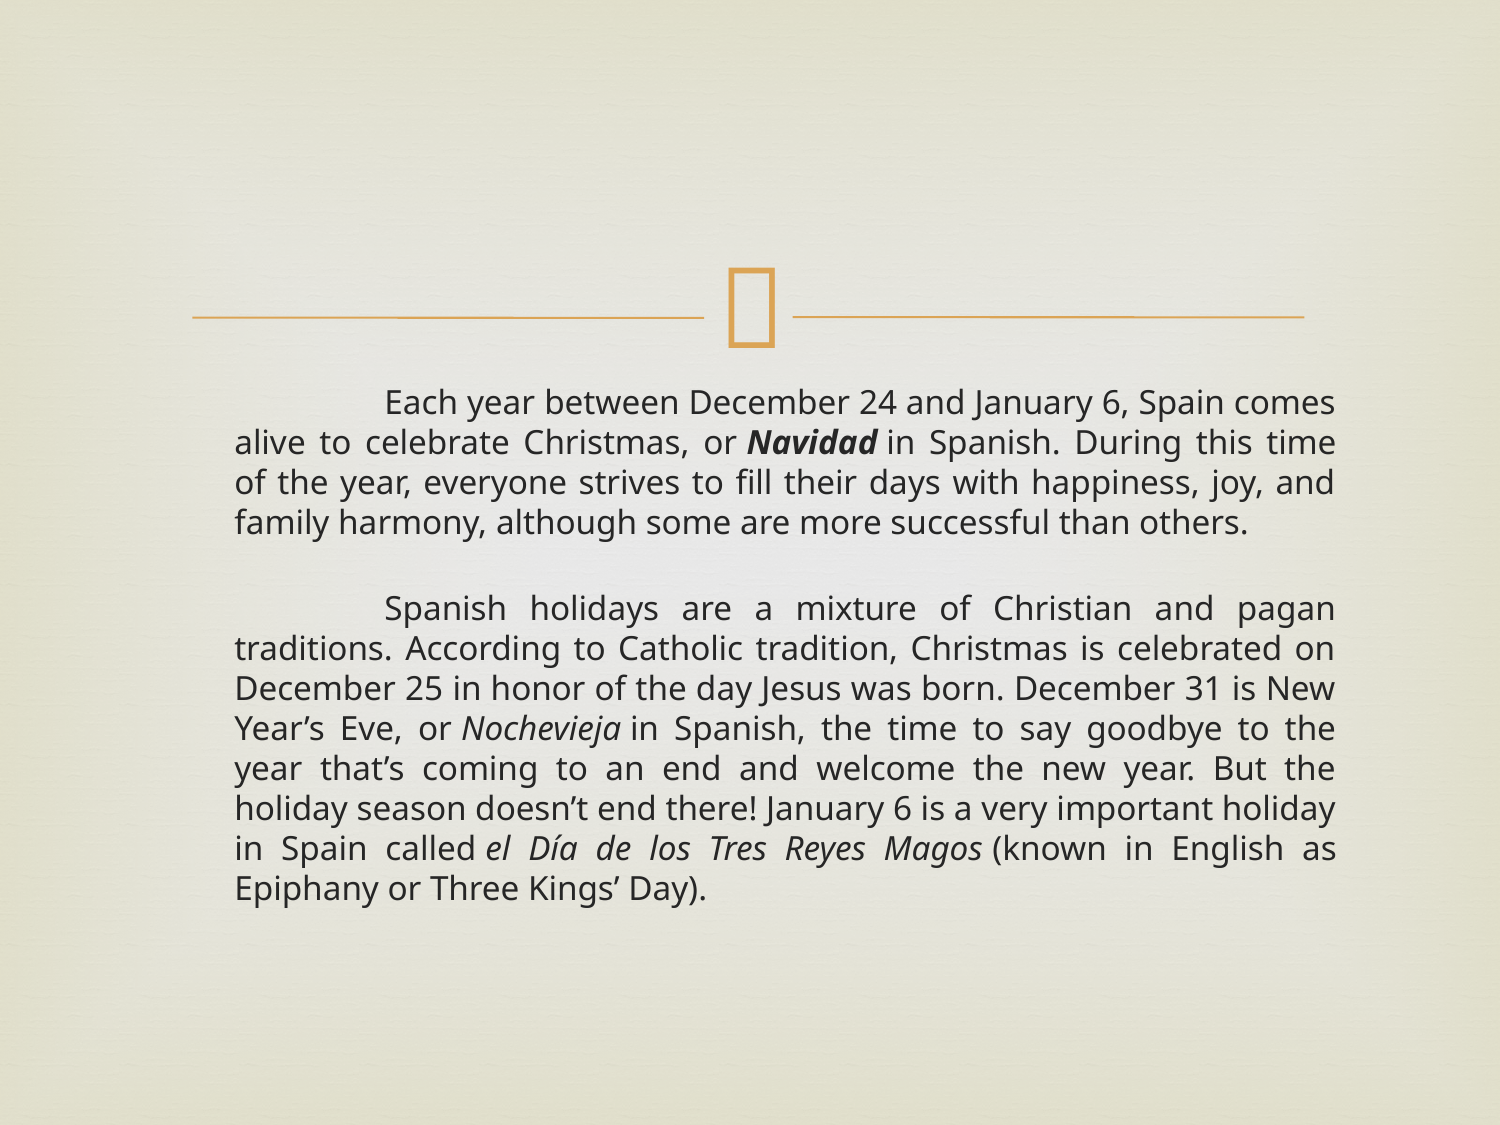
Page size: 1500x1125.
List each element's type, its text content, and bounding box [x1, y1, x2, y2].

list Each year between December 24 and January 6, Spain comes alive to celebrate Christmas, or Navidad in Spanish. During this time of the year, everyone strives to fill their days with happiness, joy, and family harmony, although some are more successful than others. Spanish holidays are a mixture of Christian and pagan traditions. According to Catholic tradition, Christmas is celebrated on December 25 in honor of the day Jesus was born. December 31 is New Year’s Eve, or Nochevieja in Spanish, the time to say goodbye to the year that’s coming to an end and welcome the new year. But the holiday season doesn’t end there! January 6 is a very important holiday in Spain called el Día de los Tres Reyes Magos (known in English as Epiphany or Three Kings’ Day). [159, 373, 1353, 988]
